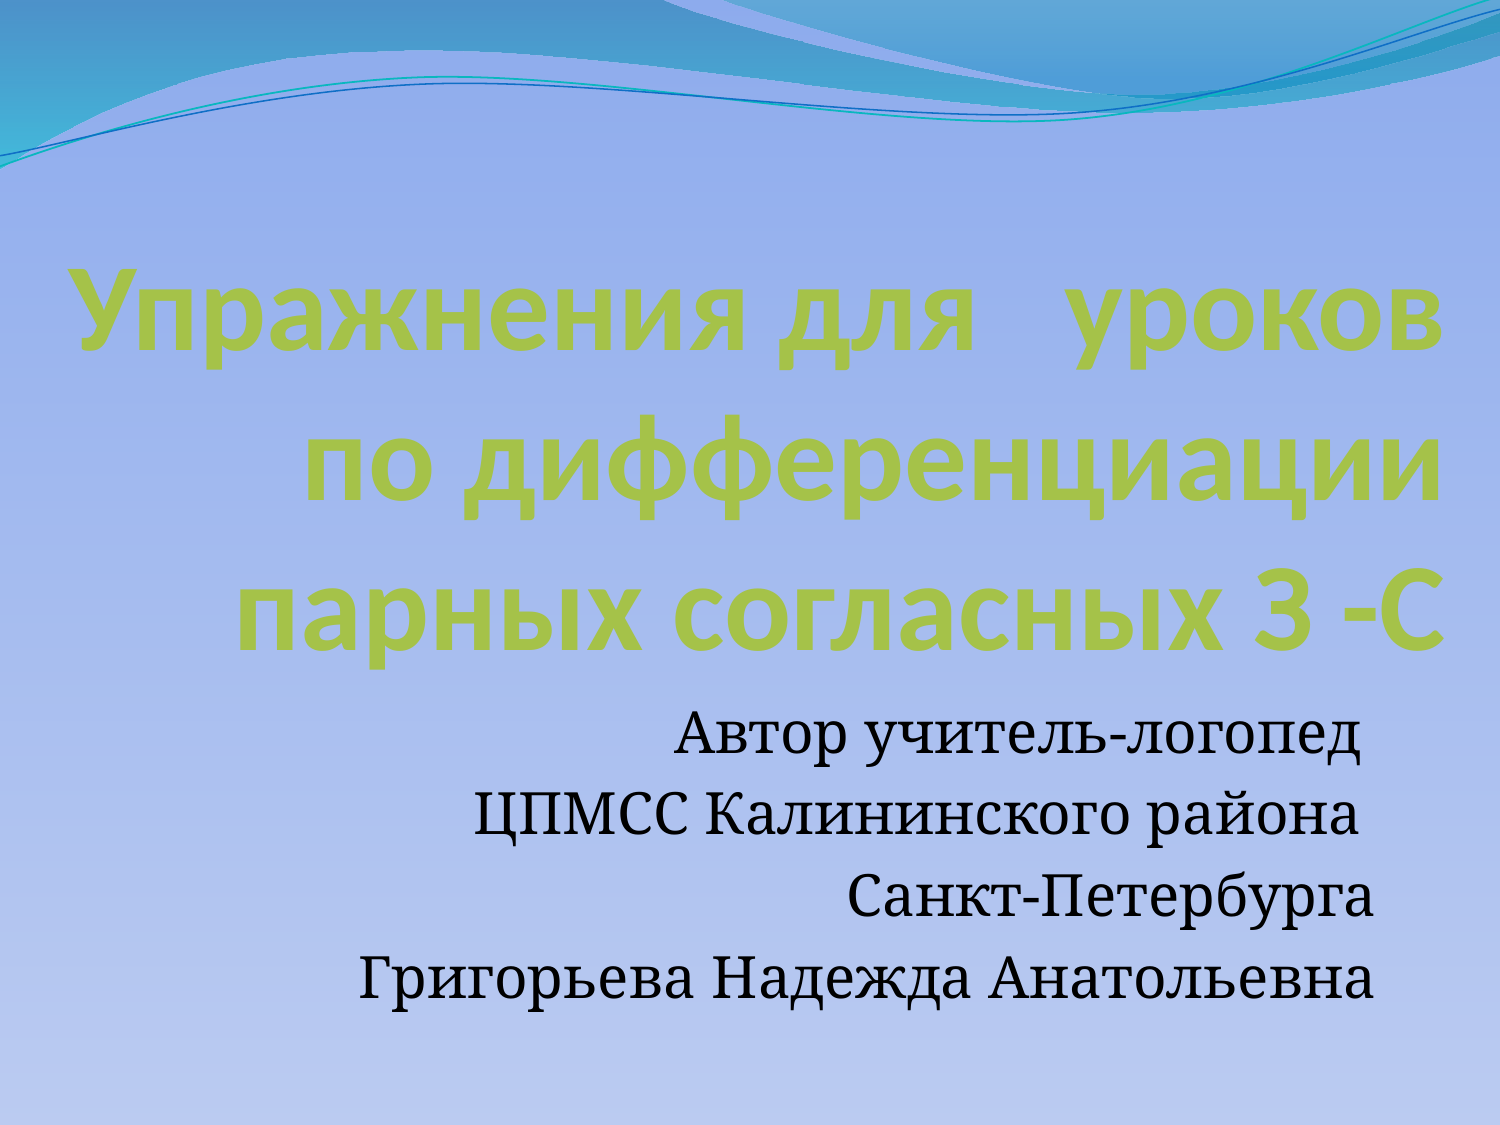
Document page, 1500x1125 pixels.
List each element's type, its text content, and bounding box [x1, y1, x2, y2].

title Упражнения для уроков по дифференциации парных согласных З -С [37, 87, 1450, 675]
subtitle Автор учитель-логопед ЦПМСС Калининского района Санкт-Петербурга Григорьева Надежда Анатольевна [125, 687, 1388, 1038]
